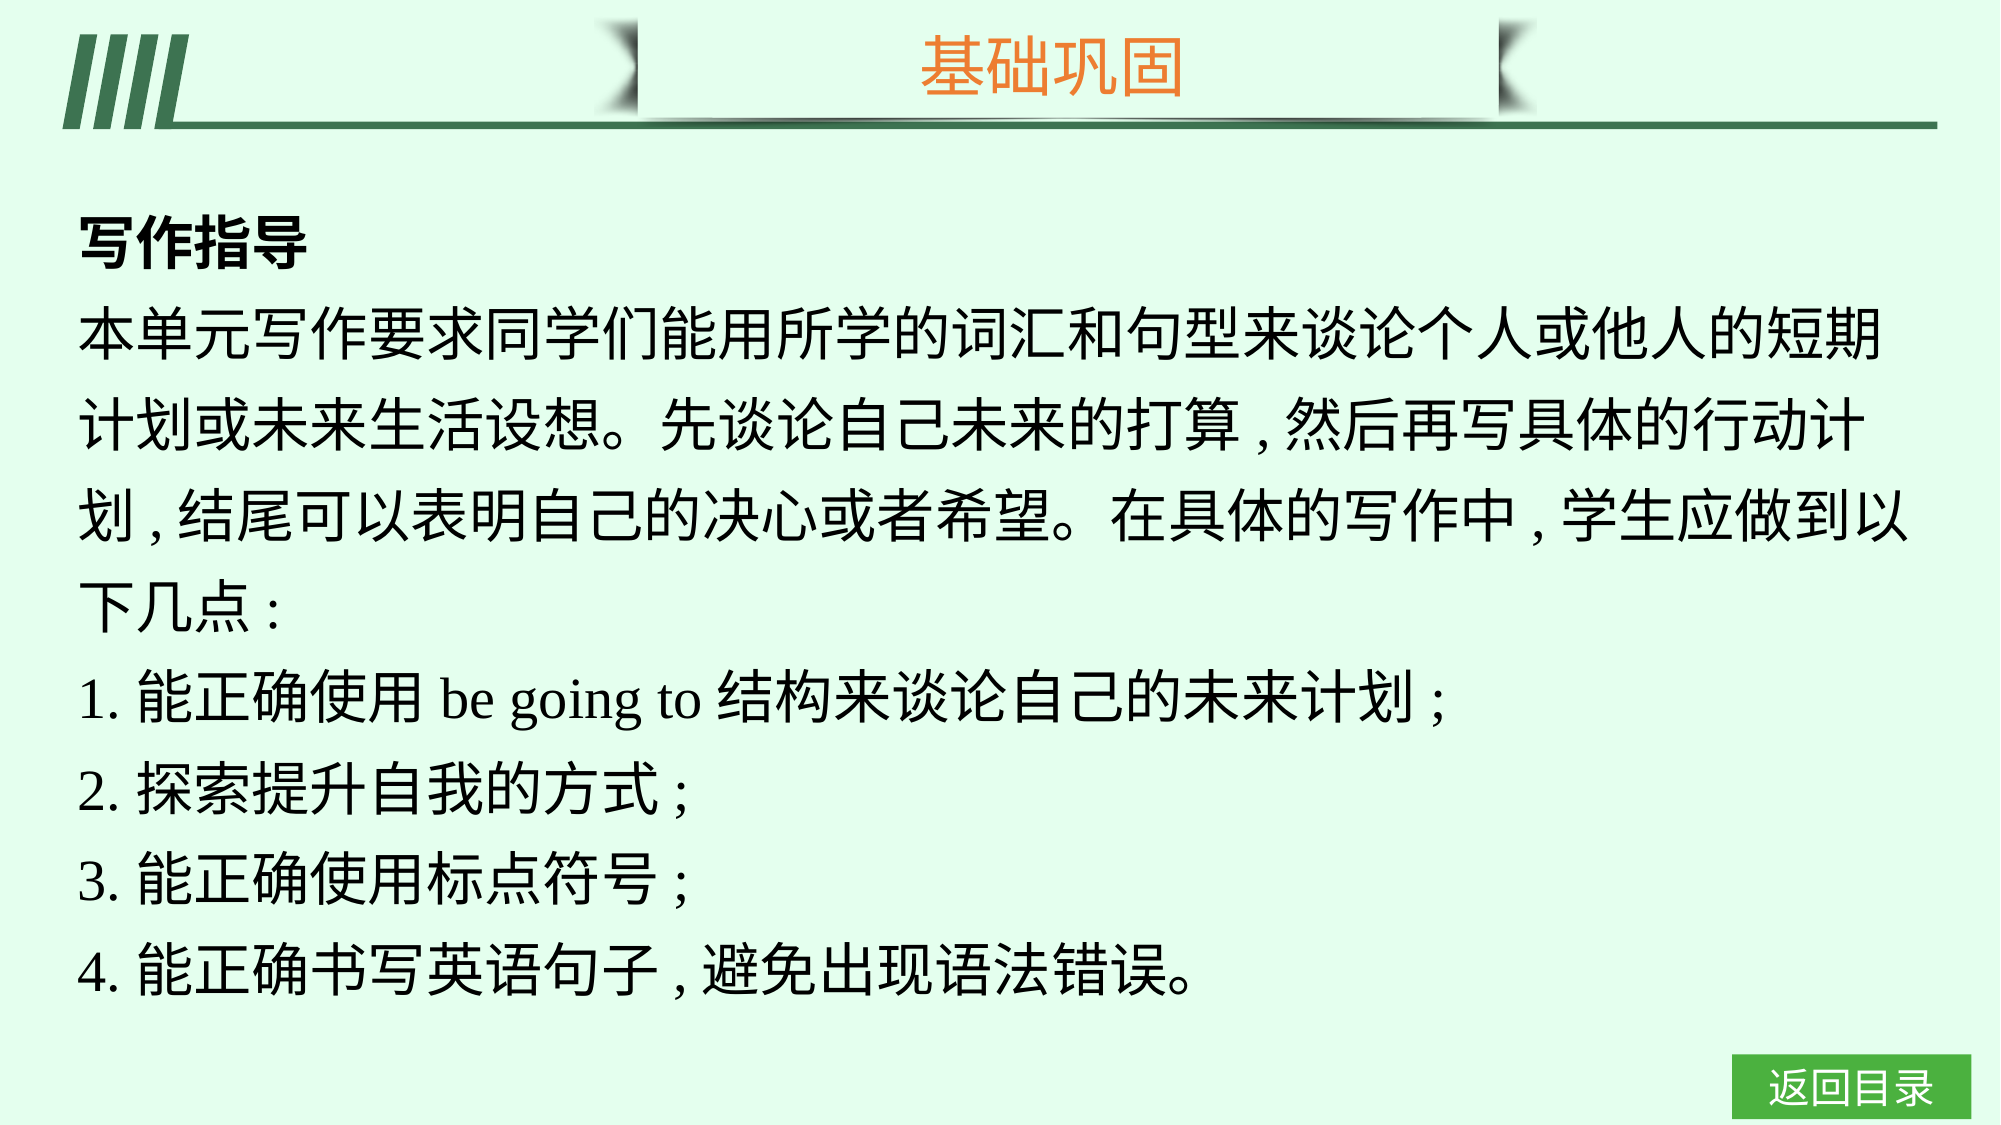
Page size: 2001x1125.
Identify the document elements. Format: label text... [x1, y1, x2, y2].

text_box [62, 34, 1938, 130]
text_box 写作指导 本单元写作要求同学们能用所学的词汇和句型来谈论个人或他人的短期计划或未来生活设想。先谈论自己未来的打算,然后再写具体的行动计划,结尾可以表明自己的决心或者希望。在具体的写作中,学生应做到以下几点: 1.能正确使用be going to结构来谈论自己的未来计划; 2.探索提升自我的方式; 3.能正确使用标点符号; 4.能正确书写英语句子,避免出现语法错误。 [62, 177, 1938, 1011]
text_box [594, 16, 1537, 127]
